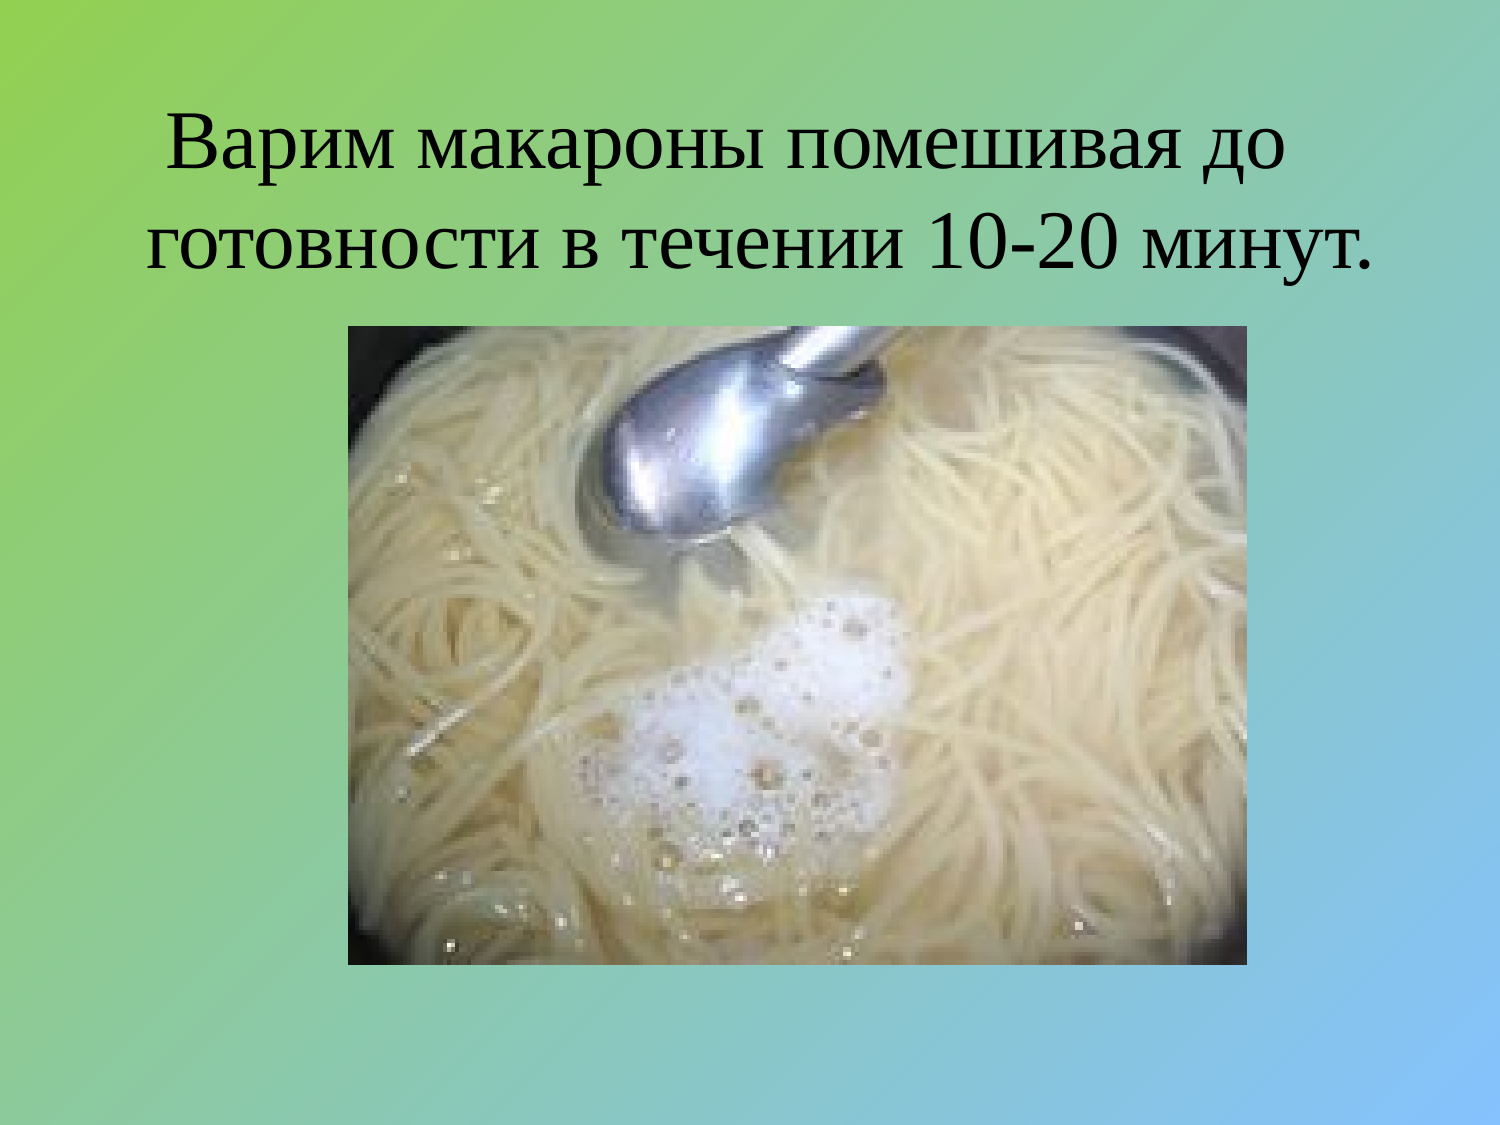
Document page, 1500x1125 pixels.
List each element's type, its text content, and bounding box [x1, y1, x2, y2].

picture [348, 326, 1247, 965]
list Варим макароны помешивая до готовности в течении 10-20 минут. [75, 78, 1425, 1005]
